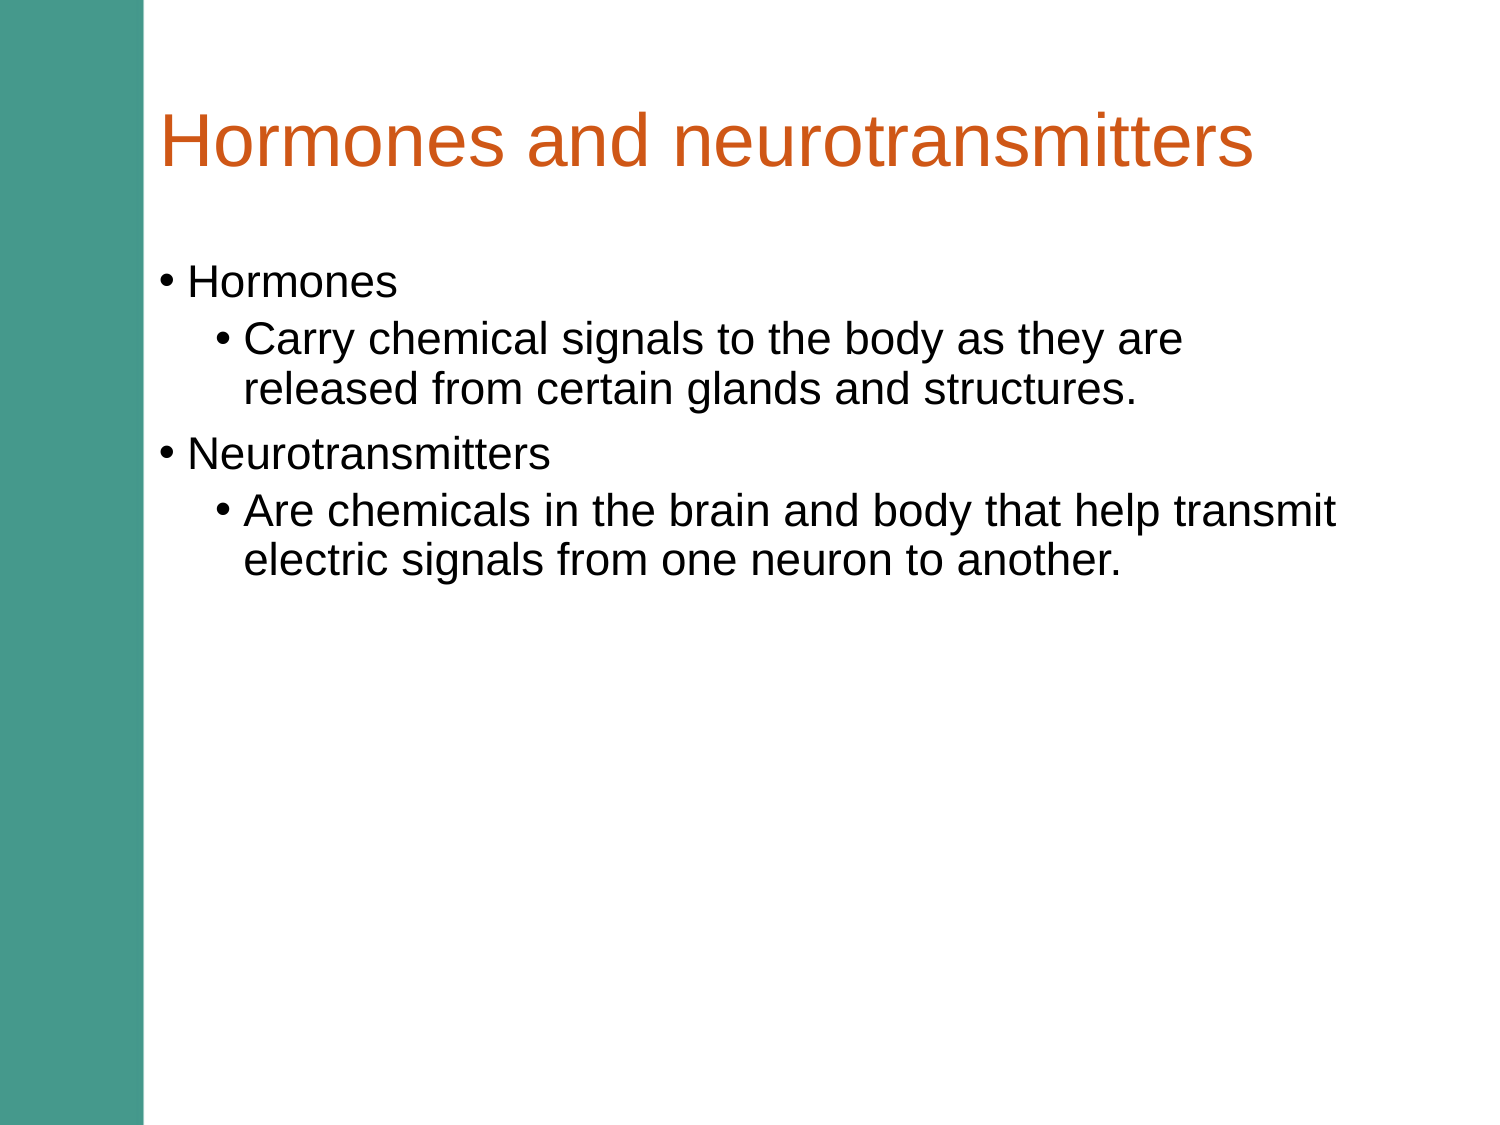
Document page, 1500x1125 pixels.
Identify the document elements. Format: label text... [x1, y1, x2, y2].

title Hormones and neurotransmitters [144, 33, 1439, 251]
list Hormones Carry chemical signals to the body as they are released from certain glands and structures. Neurotransmitters Are chemicals in the brain and body that help transmit electric signals from one neuron to another. [143, 250, 1363, 1025]
picture [0, 0, 1500, 1125]
